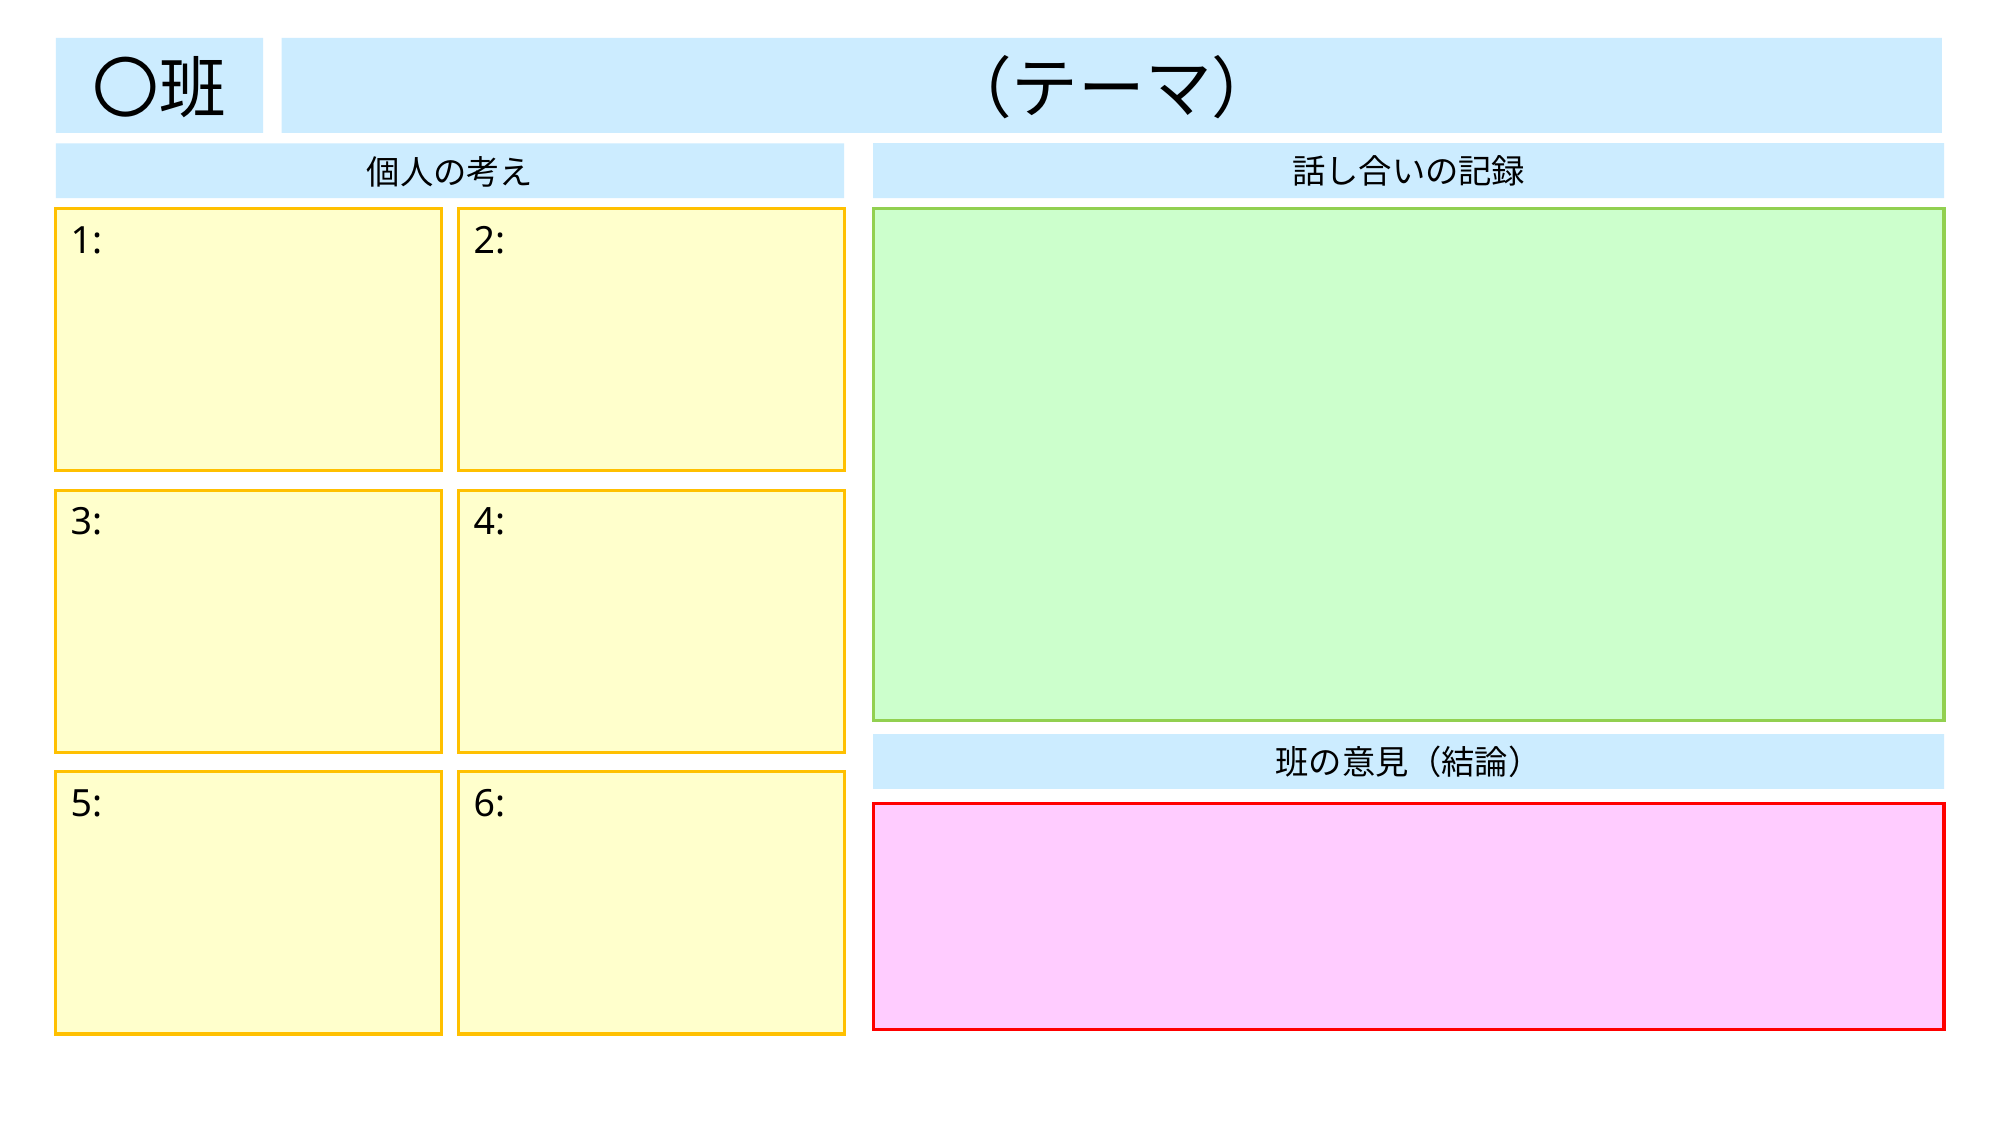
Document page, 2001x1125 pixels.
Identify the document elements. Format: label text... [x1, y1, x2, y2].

text_box 2: [457, 207, 846, 472]
text_box [872, 802, 1946, 1031]
text_box （テーマ） [281, 37, 1942, 133]
text_box 5: [54, 770, 443, 1036]
text_box 6: [457, 770, 846, 1036]
text_box [872, 207, 1946, 722]
text_box 話し合いの記録 [873, 143, 1945, 199]
text_box 班の意見（結論） [873, 734, 1945, 789]
text_box 1: [54, 207, 443, 472]
text_box 〇班 [55, 37, 264, 133]
text_box 個人の考え [55, 143, 845, 199]
text_box 4: [457, 489, 846, 754]
text_box 3: [54, 489, 443, 754]
